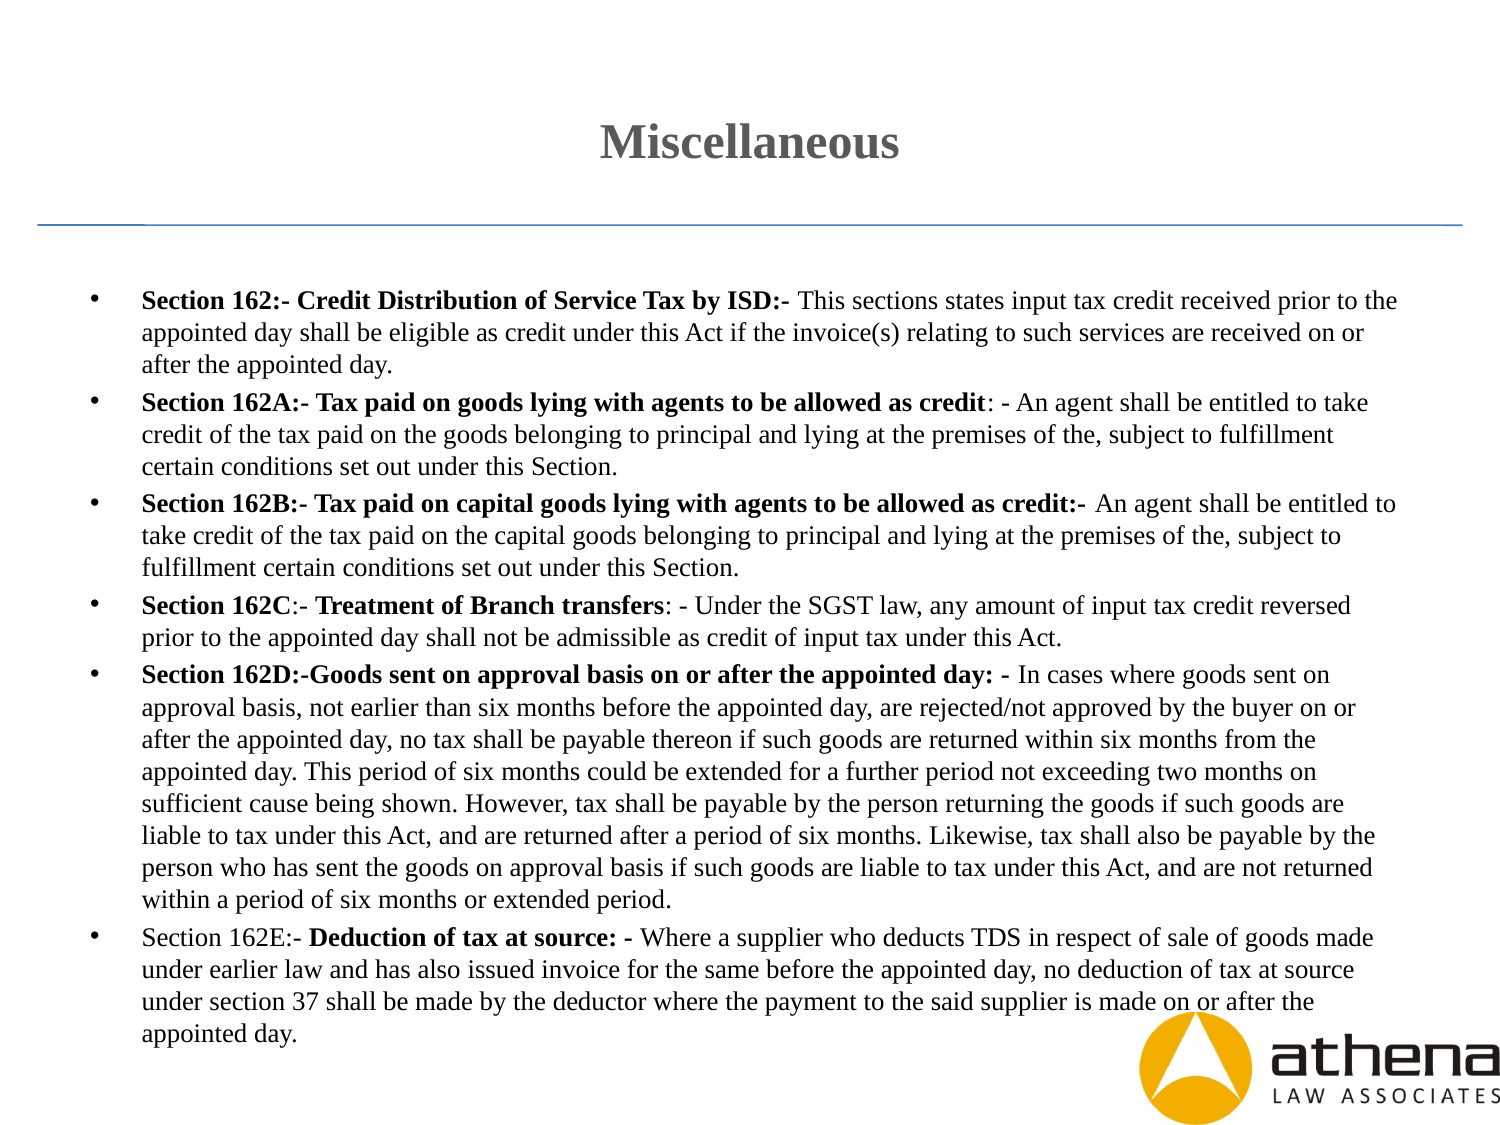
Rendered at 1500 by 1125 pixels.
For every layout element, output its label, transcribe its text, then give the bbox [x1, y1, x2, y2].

picture [1425, 1012, 1500, 1125]
title Miscellaneous [75, 45, 1425, 233]
list Section 162:- Credit Distribution of Service Tax by ISD:- This sections states input tax credit received prior to the appointed day shall be eligible as credit under this Act if the invoice(s) relating to such services are received on or after the appointed day. Section 162A:- Tax paid on goods lying with agents to be allowed as credit: - An agent shall be entitled to take credit of the tax paid on the goods belonging to principal and lying at the premises of the, subject to fulfillment certain conditions set out under this Section. Section 162B:- Tax paid on capital goods lying with agents to be allowed as credit:- An agent shall be entitled to take credit of the tax paid on the capital goods belonging to principal and lying at the premises of the, subject to fulfillment certain conditions set out under this Section. Section 162C:- Treatment of Branch transfers: - Under the SGST law, any amount of input tax credit reversed prior to the appointed day shall not be admissible as credit of input tax under this Act. Section 162D:-Goods sent on approval basis on or after the appointed day: - In cases where goods sent on approval basis, not earlier than six months before the appointed day, are rejected/not approved by the buyer on or after the appointed day, no tax shall be payable thereon if such goods are returned within six months from the appointed day. This period of six months could be extended for a further period not exceeding two months on sufficient cause being shown. However, tax shall be payable by the person returning the goods if such goods are liable to tax under this Act, and are returned after a period of six months. Likewise, tax shall also be payable by the person who has sent the goods on approval basis if such goods are liable to tax under this Act, and are not returned within a period of six months or extended period. Section 162E:- Deduction of tax at source: - Where a supplier who deducts TDS in respect of sale of goods made under earlier law and has also issued invoice for the same before the appointed day, no deduction of tax at source under section 37 shall be made by the deductor where the payment to the said supplier is made on or after the appointed day. [75, 237, 1425, 1125]
